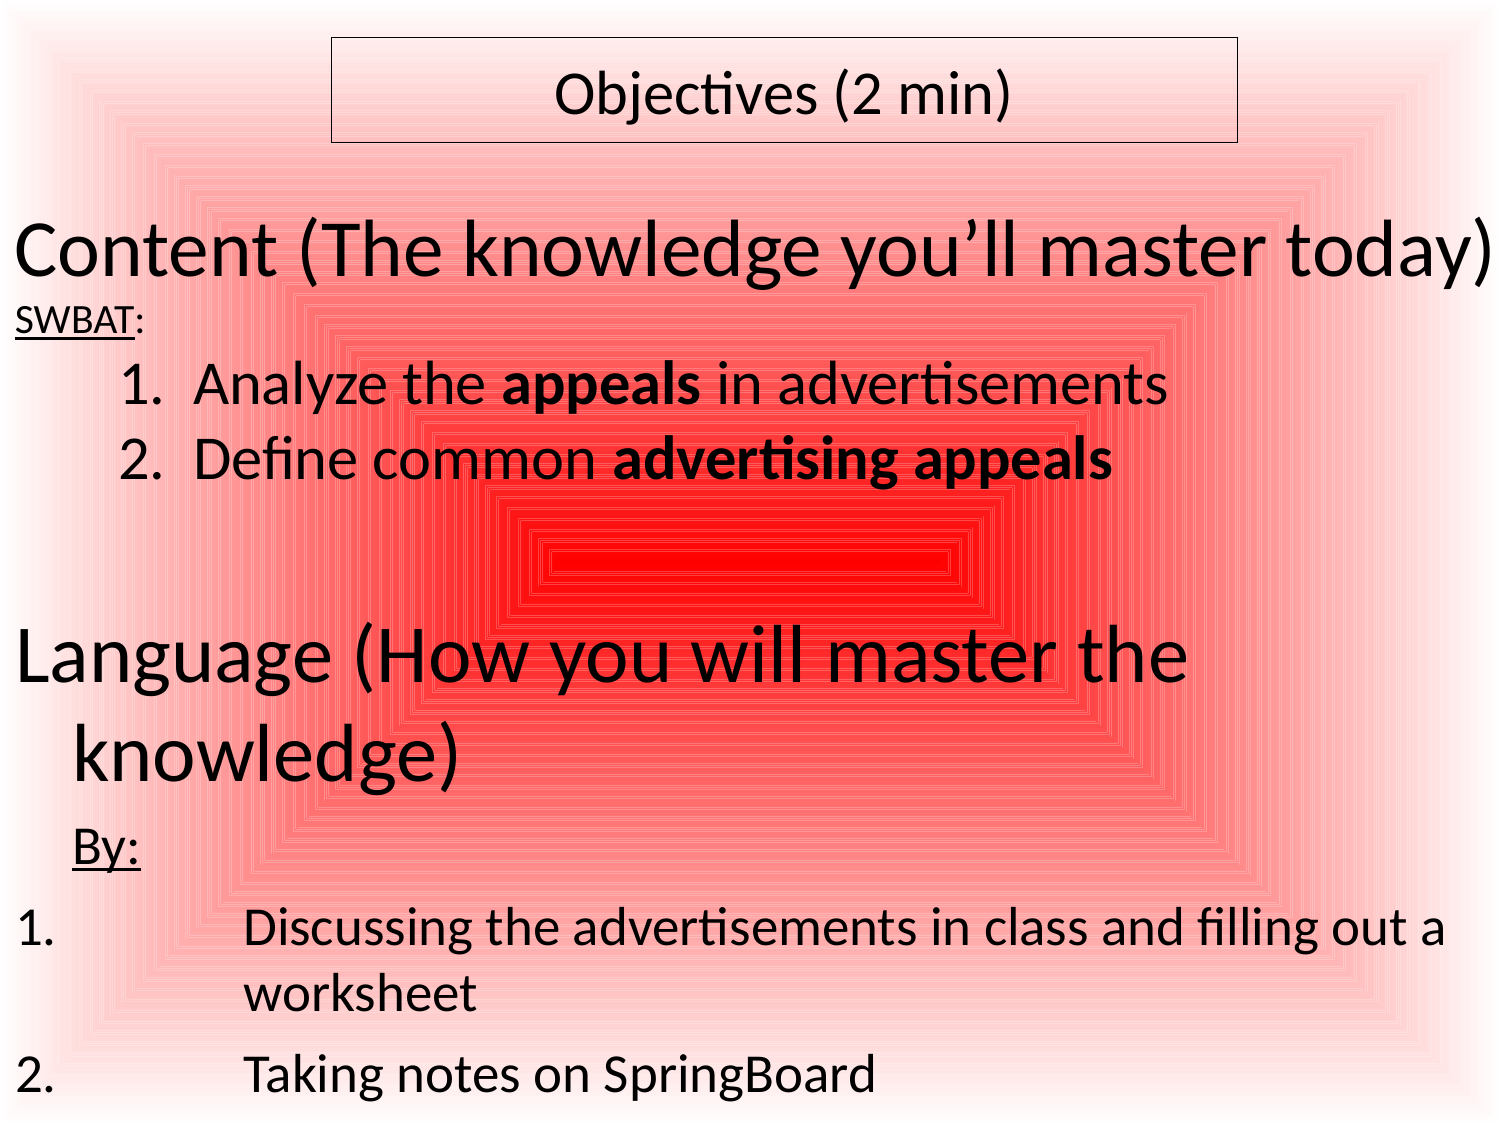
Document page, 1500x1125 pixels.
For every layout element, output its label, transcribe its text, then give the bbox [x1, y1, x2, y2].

title Objectives (2 min) [331, 37, 1238, 143]
text_box Language (How you will master the knowledge) By: Discussing the advertisements in class and filling out a worksheet Taking notes on SpringBoard [0, 549, 1500, 1125]
text_box Content (The knowledge you’ll master today) SWBAT: Analyze the appeals in advertisements Define common advertising appeals [0, 187, 1500, 500]
